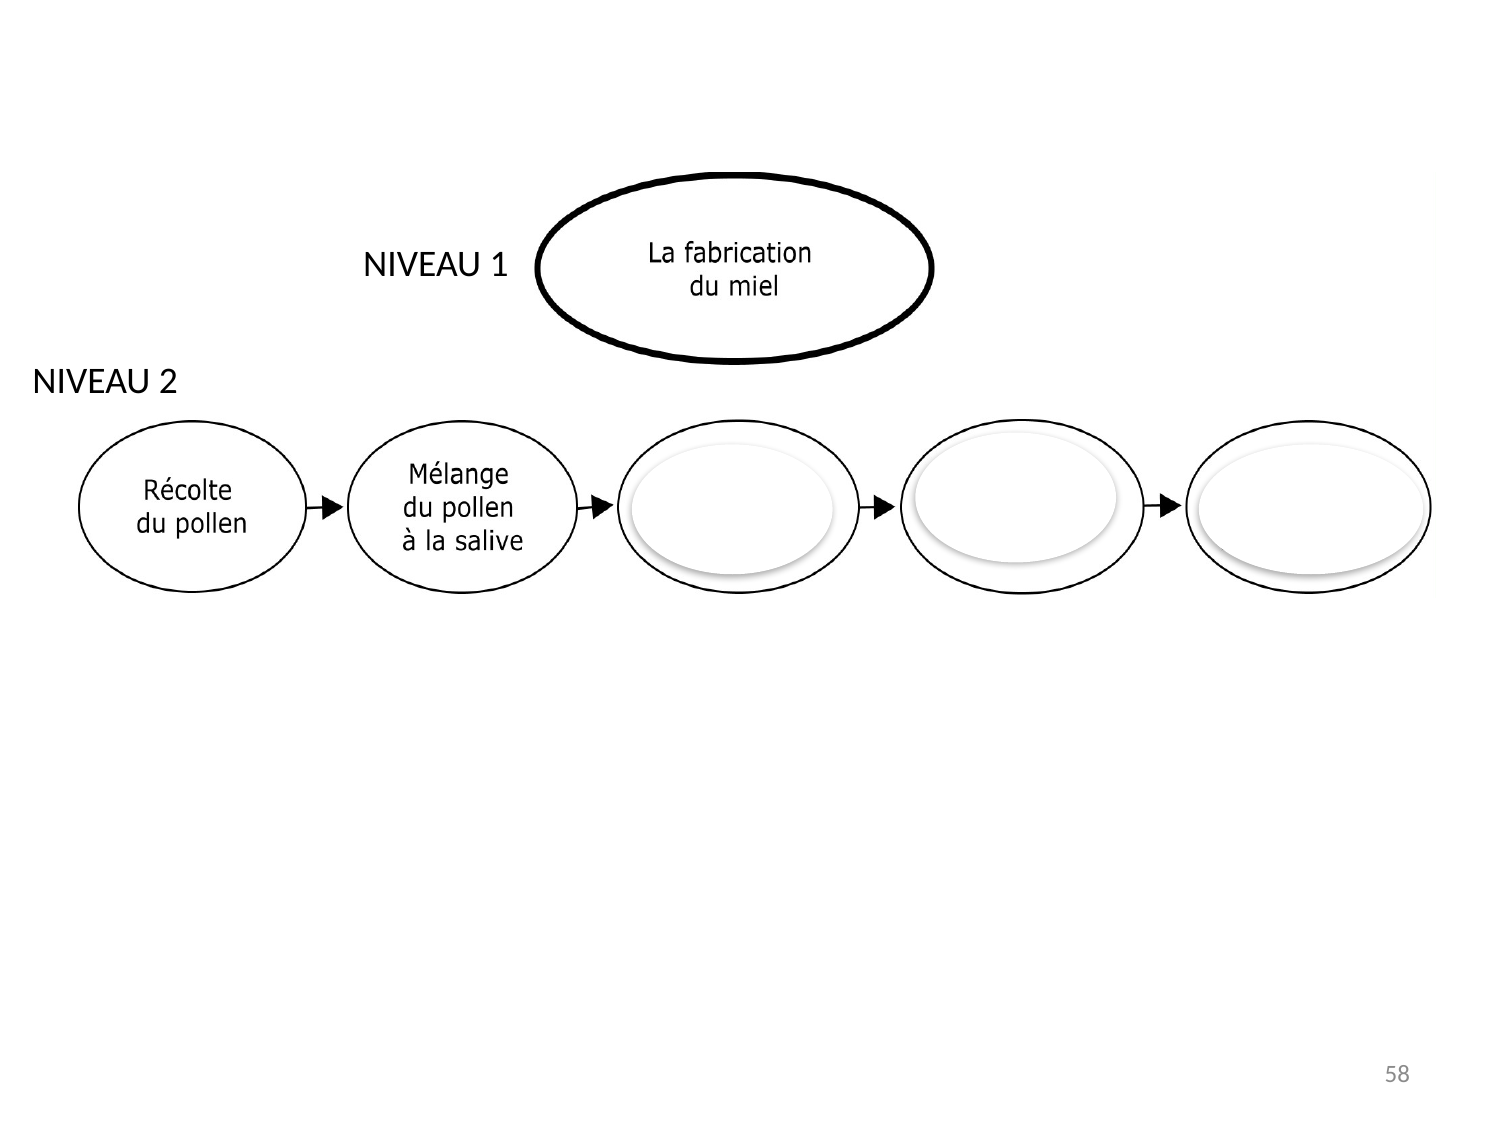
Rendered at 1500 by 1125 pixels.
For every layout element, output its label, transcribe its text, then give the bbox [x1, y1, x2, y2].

text_box NIVEAU 2 [17, 348, 71, 409]
slide_number 58 [1074, 1042, 1425, 1103]
picture [76, 172, 1436, 599]
